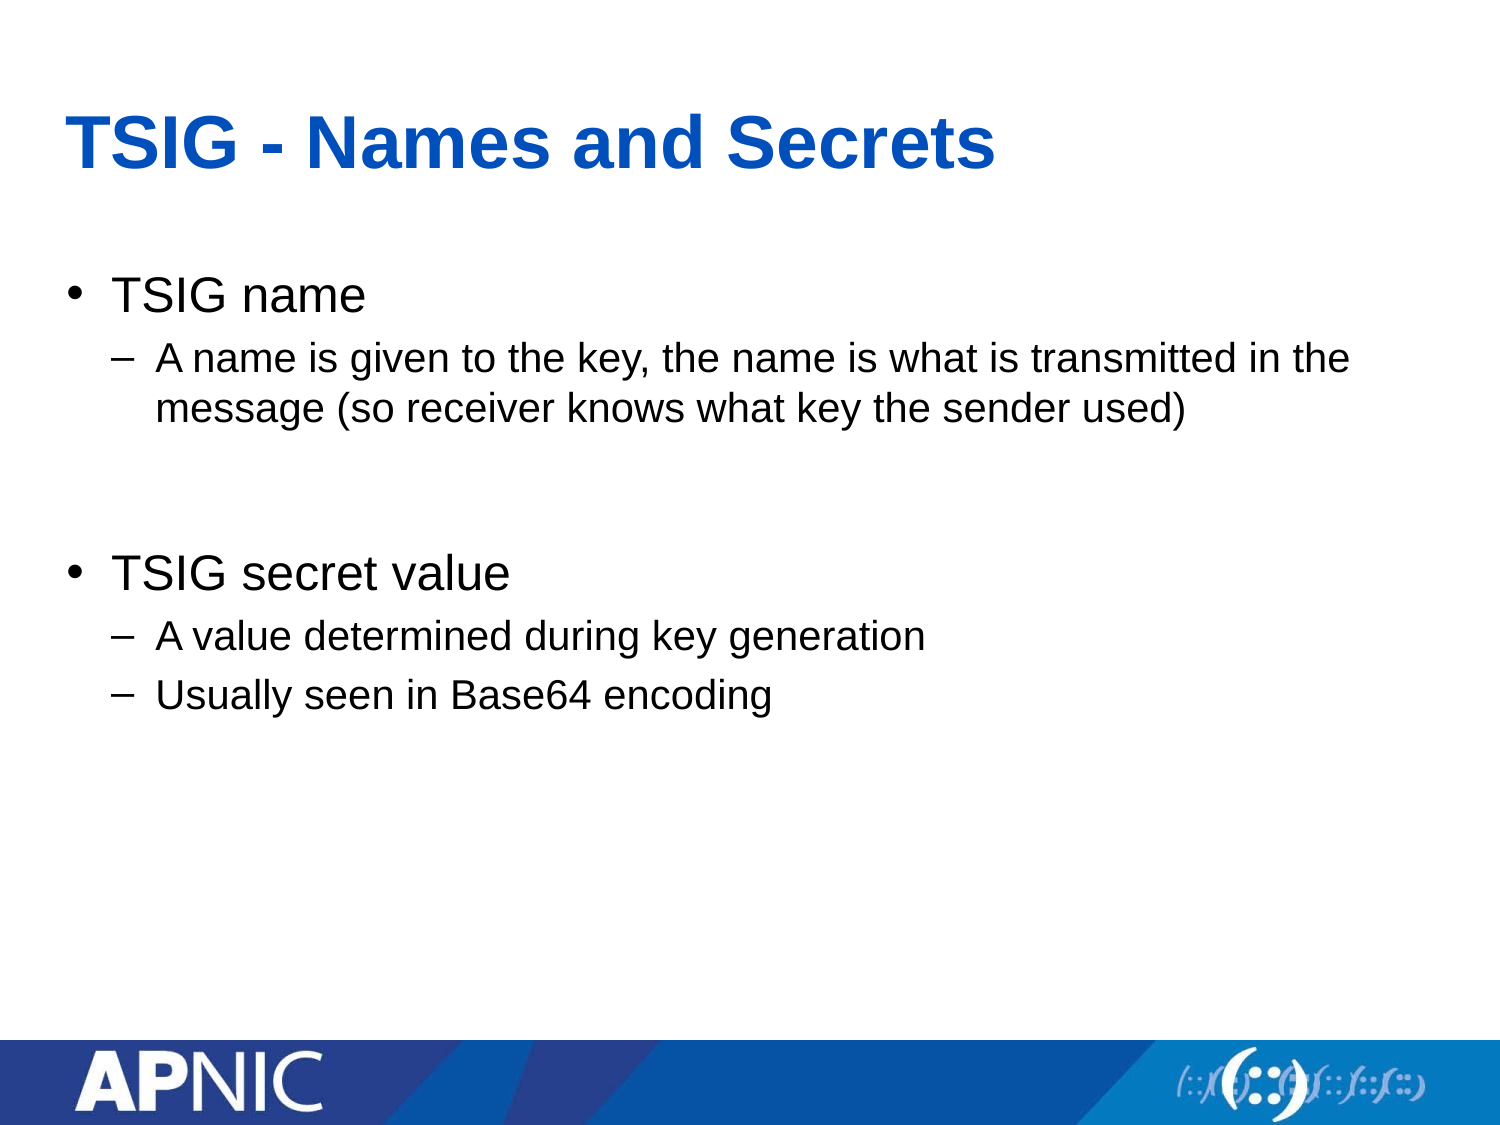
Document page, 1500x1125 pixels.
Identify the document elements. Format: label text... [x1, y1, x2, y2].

list TSIG name A name is given to the key, the name is what is transmitted in the message (so receiver knows what key the sender used) TSIG secret value A value determined during key generation Usually seen in Base64 encoding [66, 262, 1437, 1012]
picture [0, 1040, 1500, 1125]
title TSIG - Names and Secrets [64, 45, 1436, 233]
